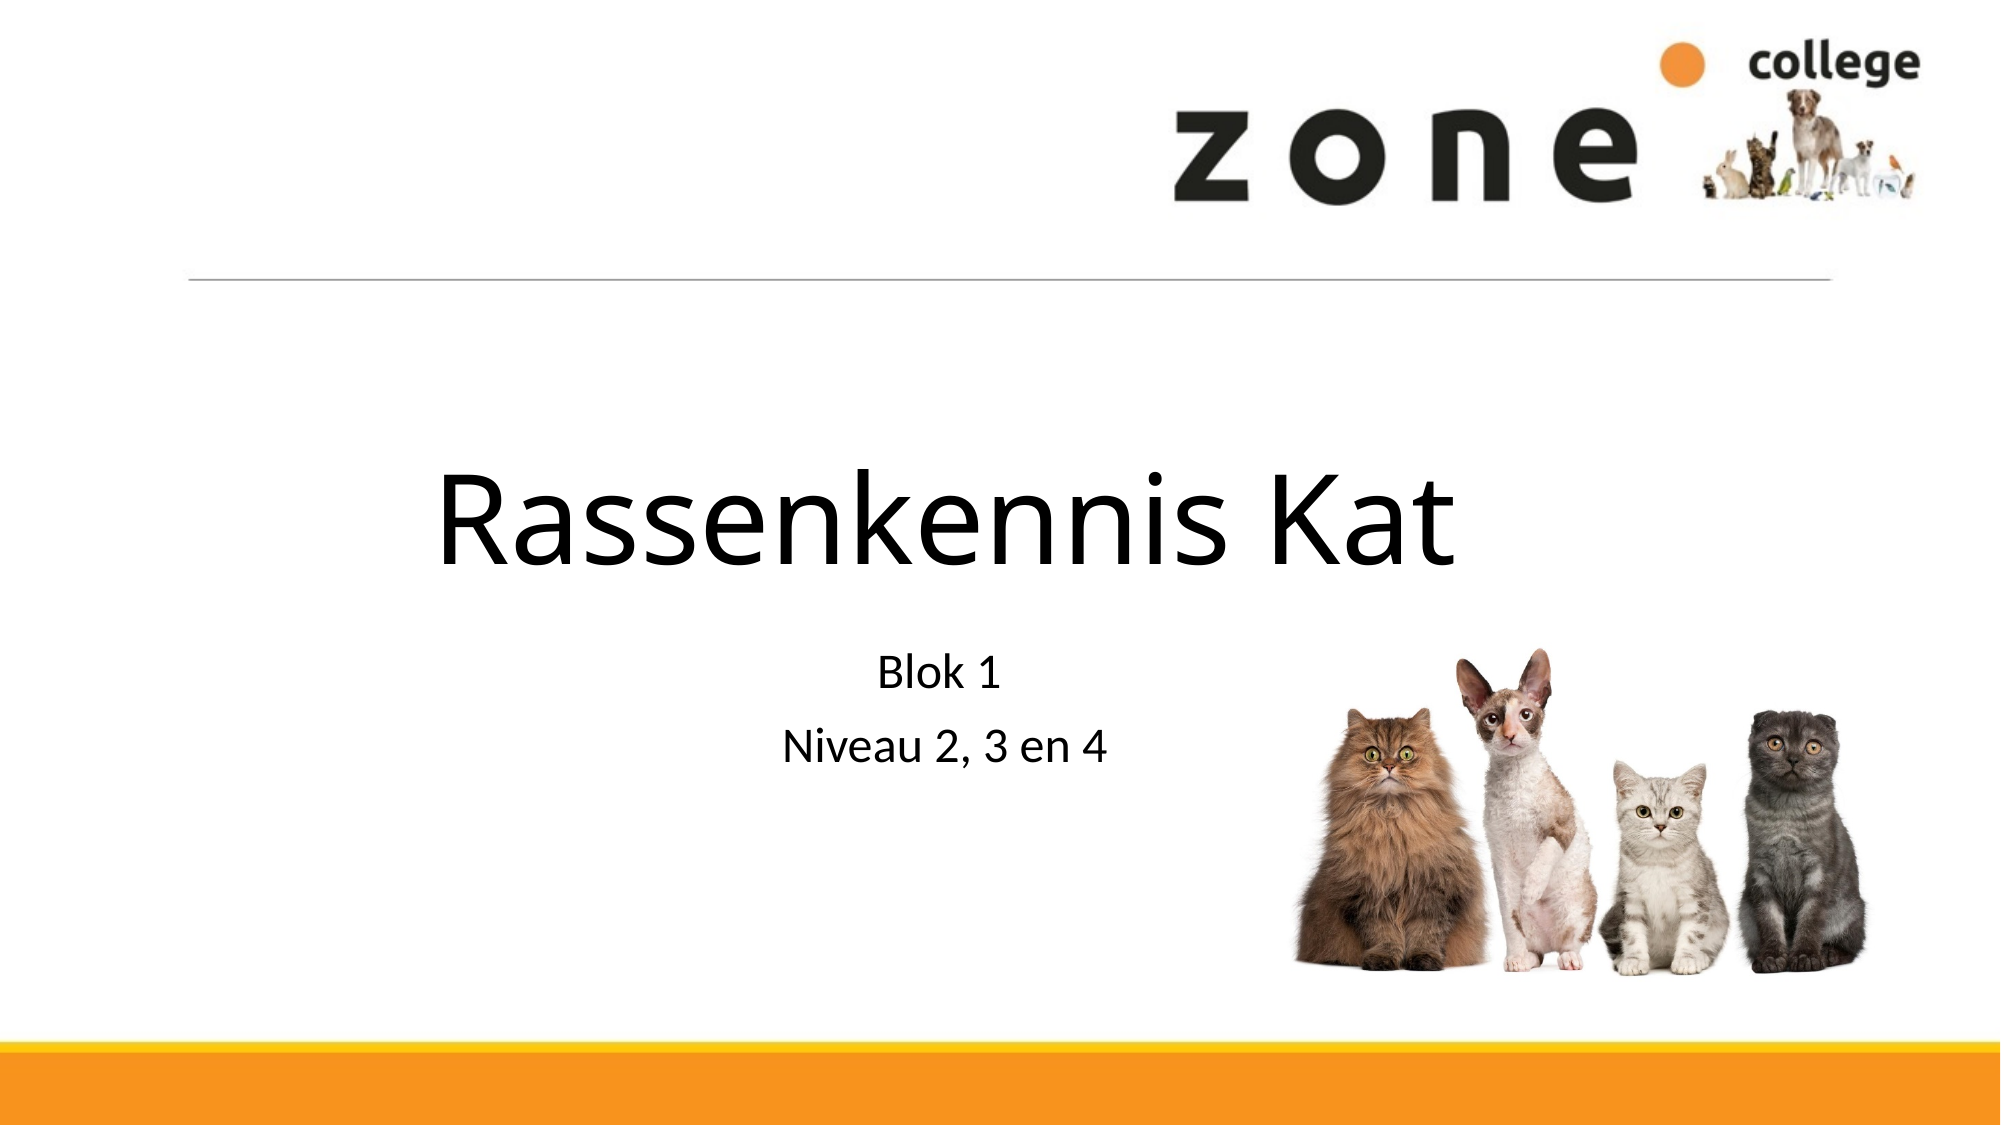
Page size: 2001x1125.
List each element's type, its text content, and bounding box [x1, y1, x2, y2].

picture [0, 0, 2001, 1125]
subtitle Blok 1 Niveau 2, 3 en 4 [259, 637, 1257, 925]
title Rassenkennis Kat [204, 357, 1685, 599]
